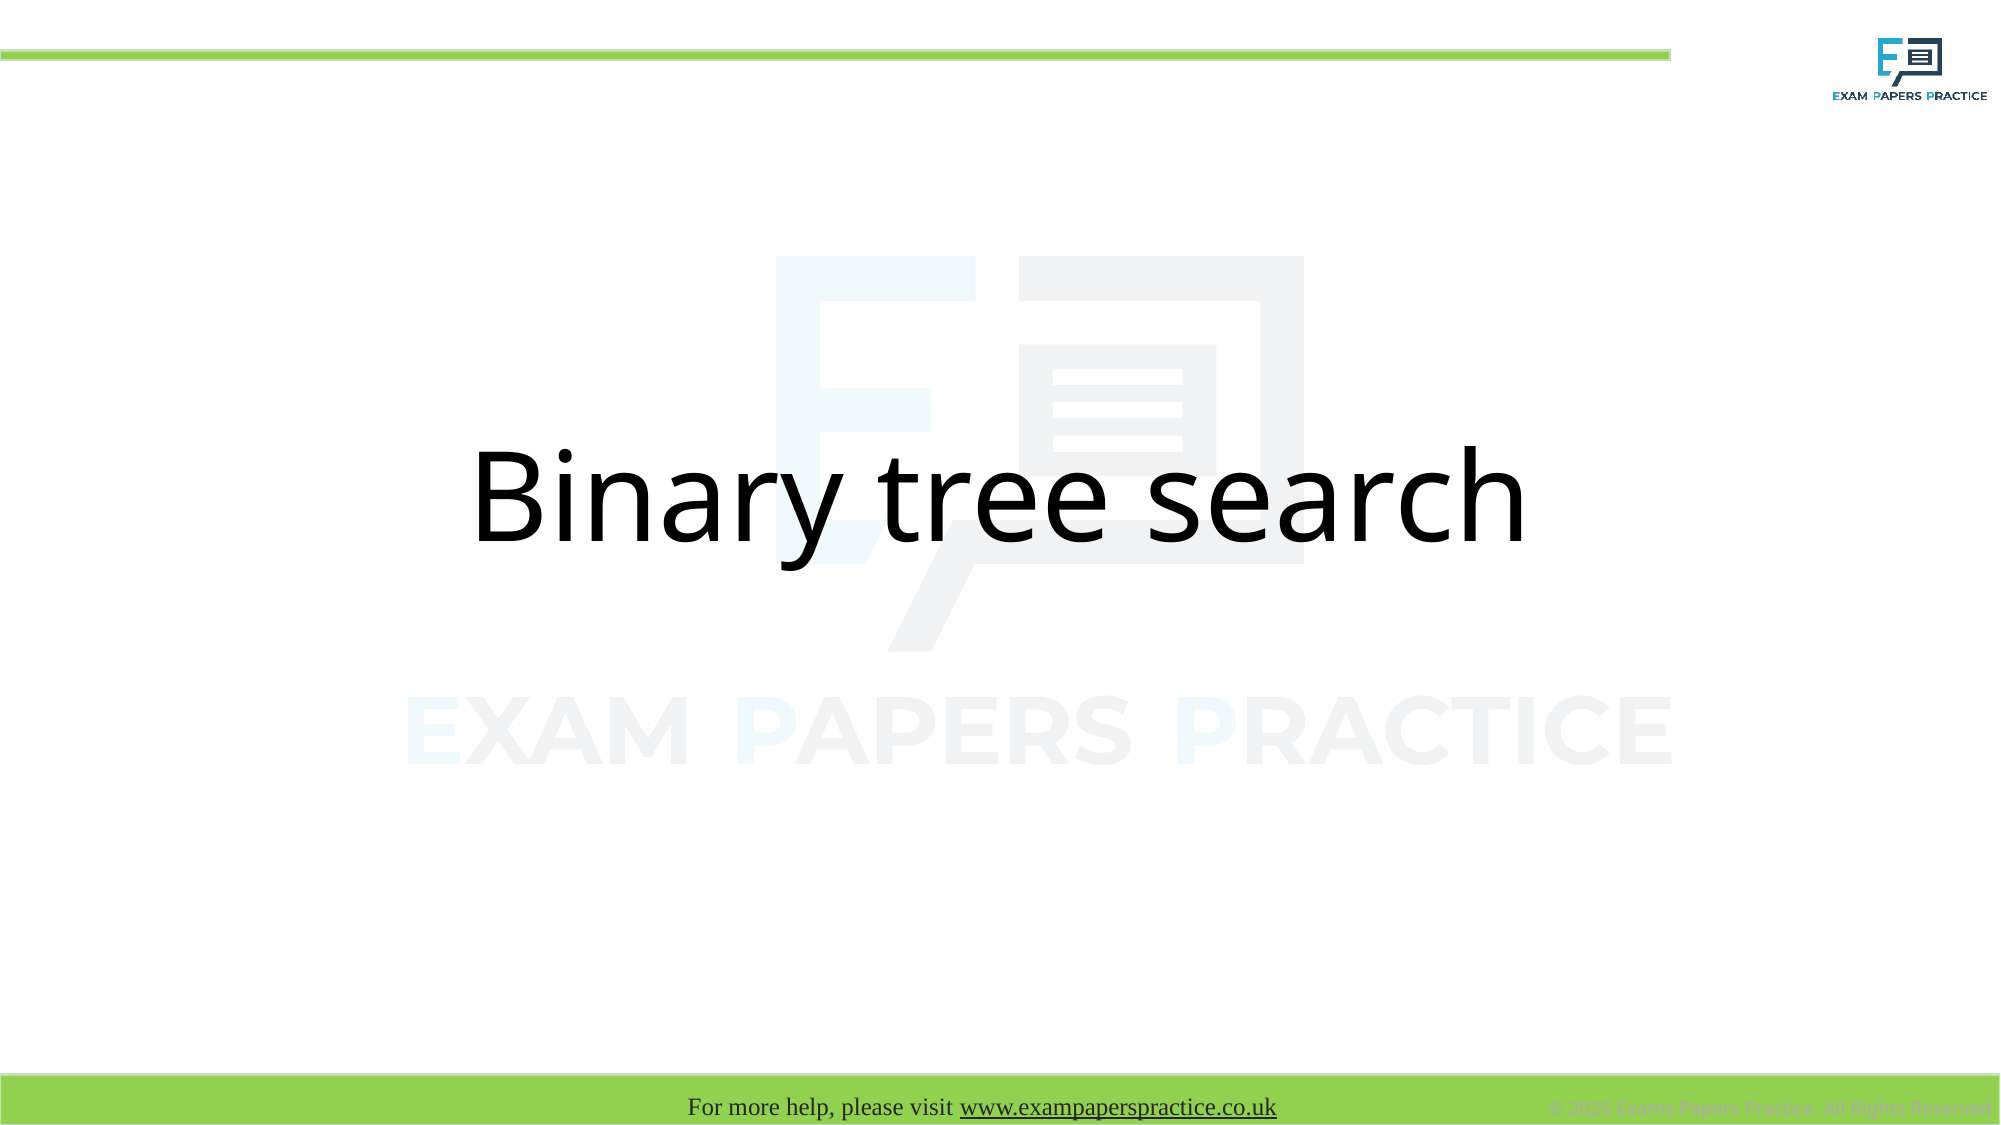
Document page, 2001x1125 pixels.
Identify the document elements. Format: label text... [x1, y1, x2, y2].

title Binary tree search [249, 184, 1750, 576]
